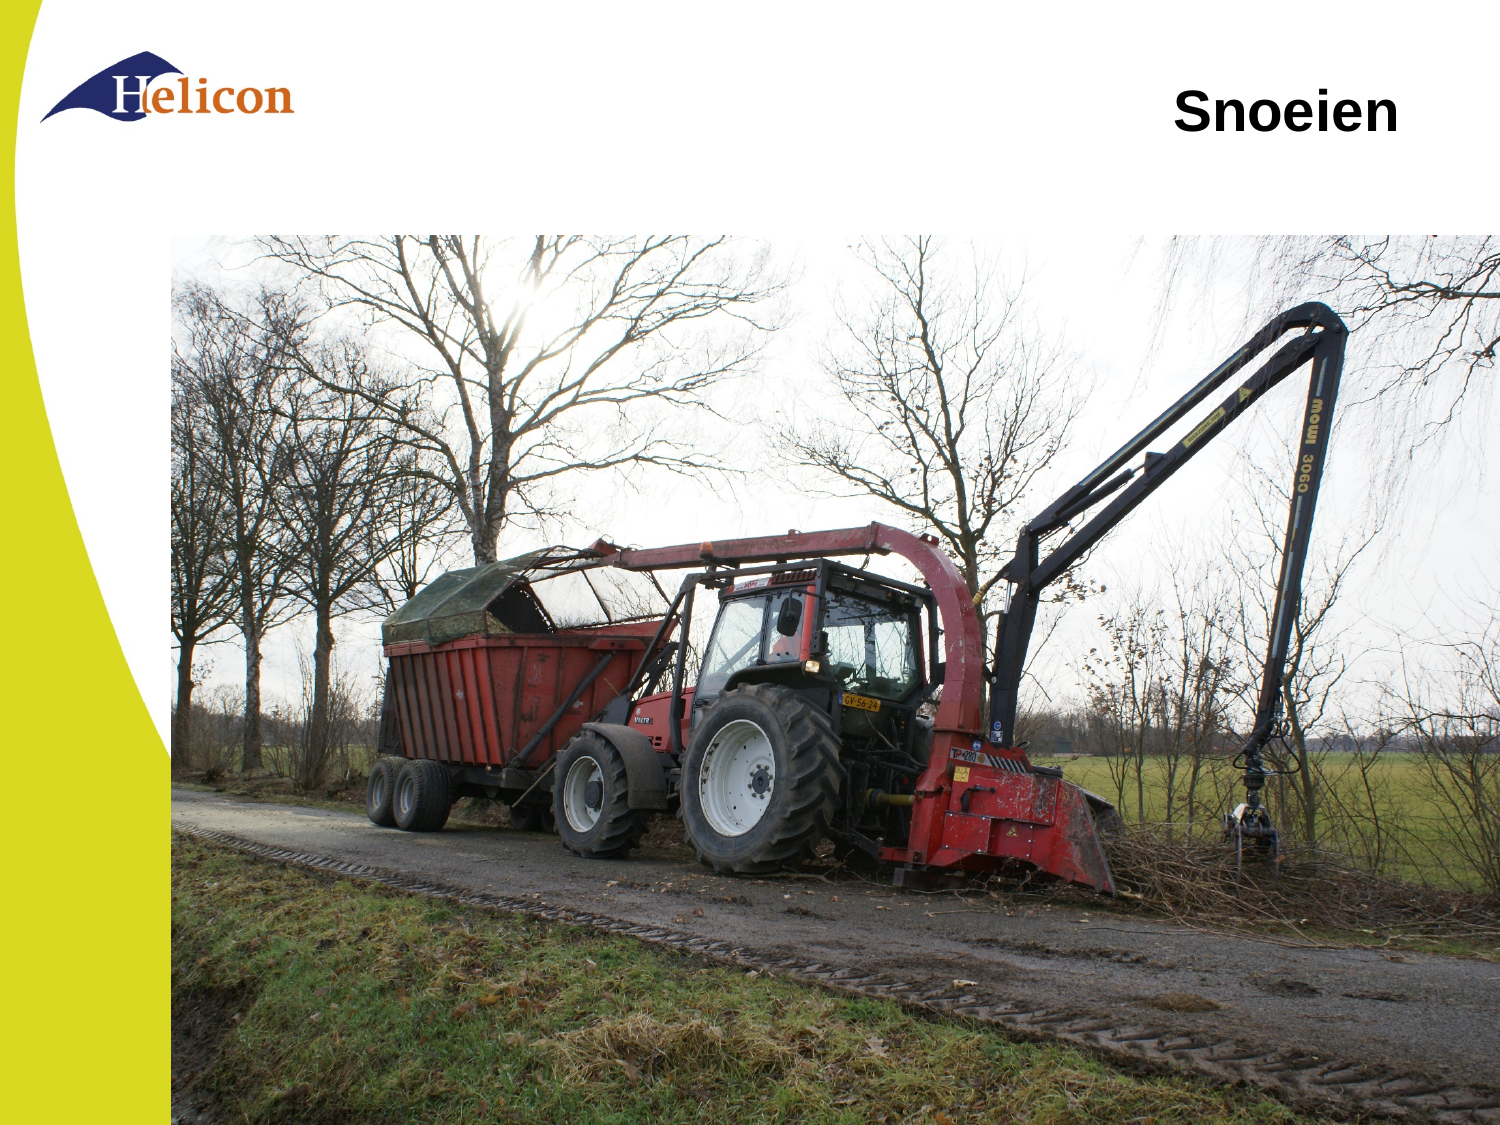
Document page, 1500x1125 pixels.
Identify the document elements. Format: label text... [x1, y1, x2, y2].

picture [0, 0, 1500, 1125]
title Snoeien [324, 54, 1415, 161]
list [171, 235, 1500, 1125]
